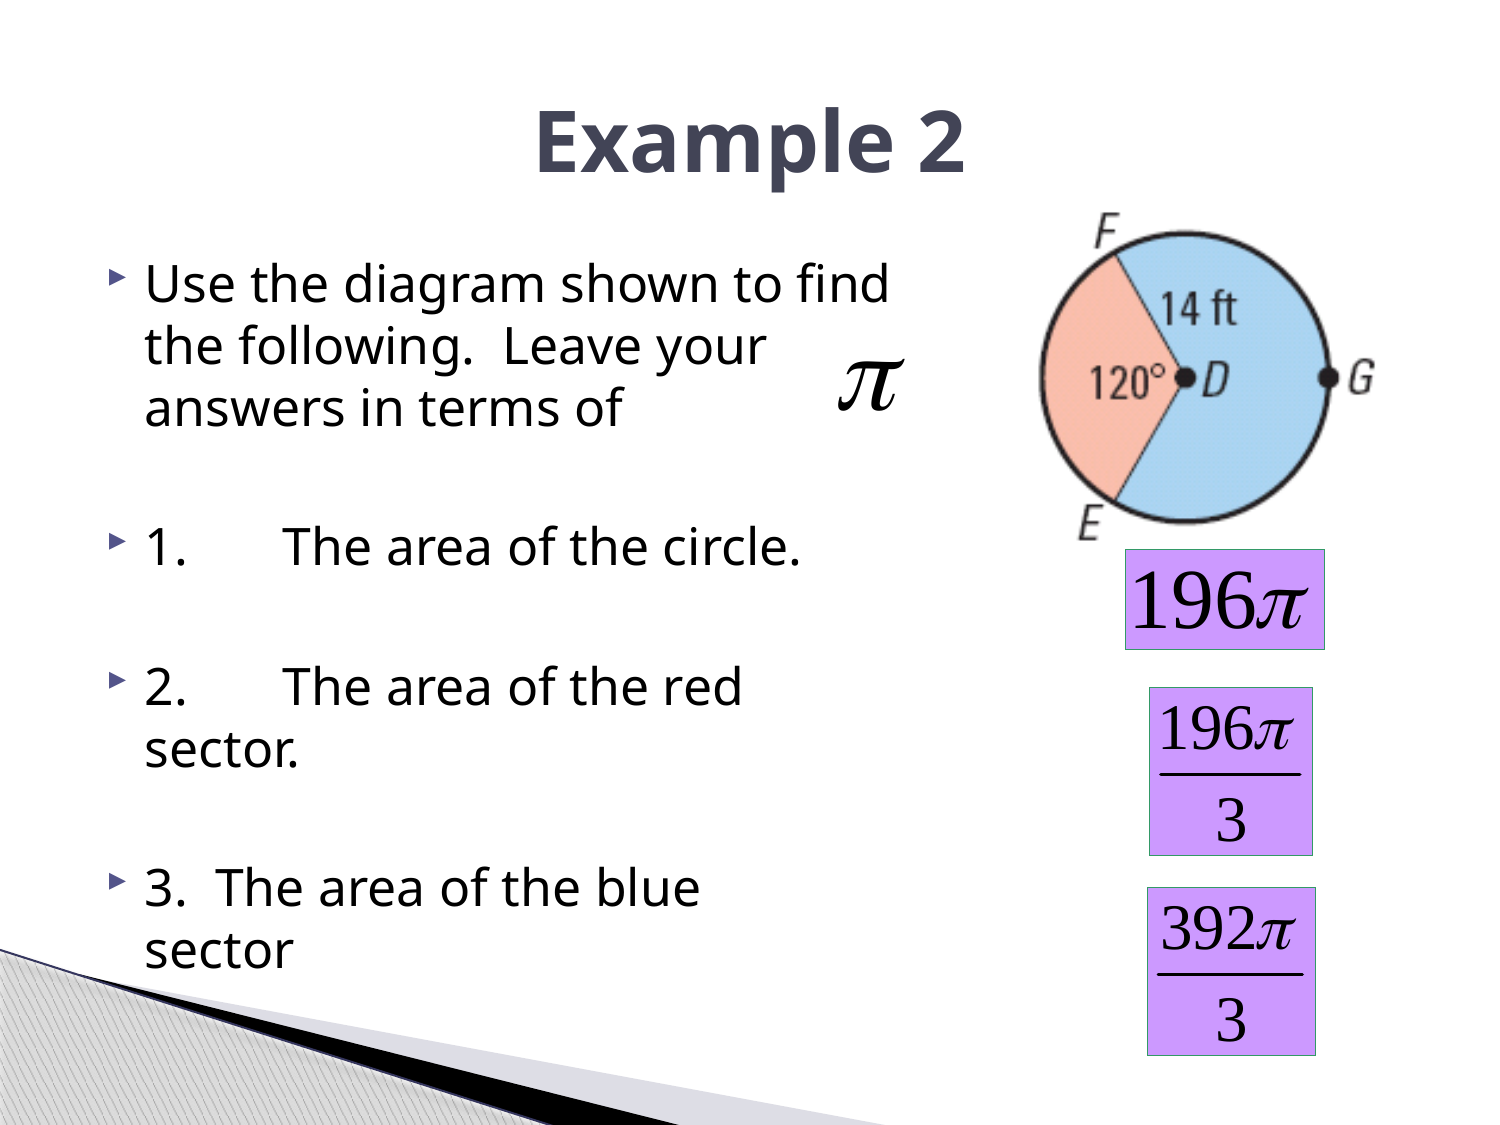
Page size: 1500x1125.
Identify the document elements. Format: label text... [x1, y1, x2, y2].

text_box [1124, 549, 1326, 651]
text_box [1147, 887, 1316, 1056]
list Use the diagram shown to find the following. Leave your answers in terms of 1. The area of the circle. 2. The area of the red sector. 3. The area of the blue sector [75, 243, 938, 988]
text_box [824, 337, 926, 438]
title Example 2 [75, 45, 1425, 233]
picture [999, 199, 1406, 572]
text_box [1149, 687, 1313, 856]
